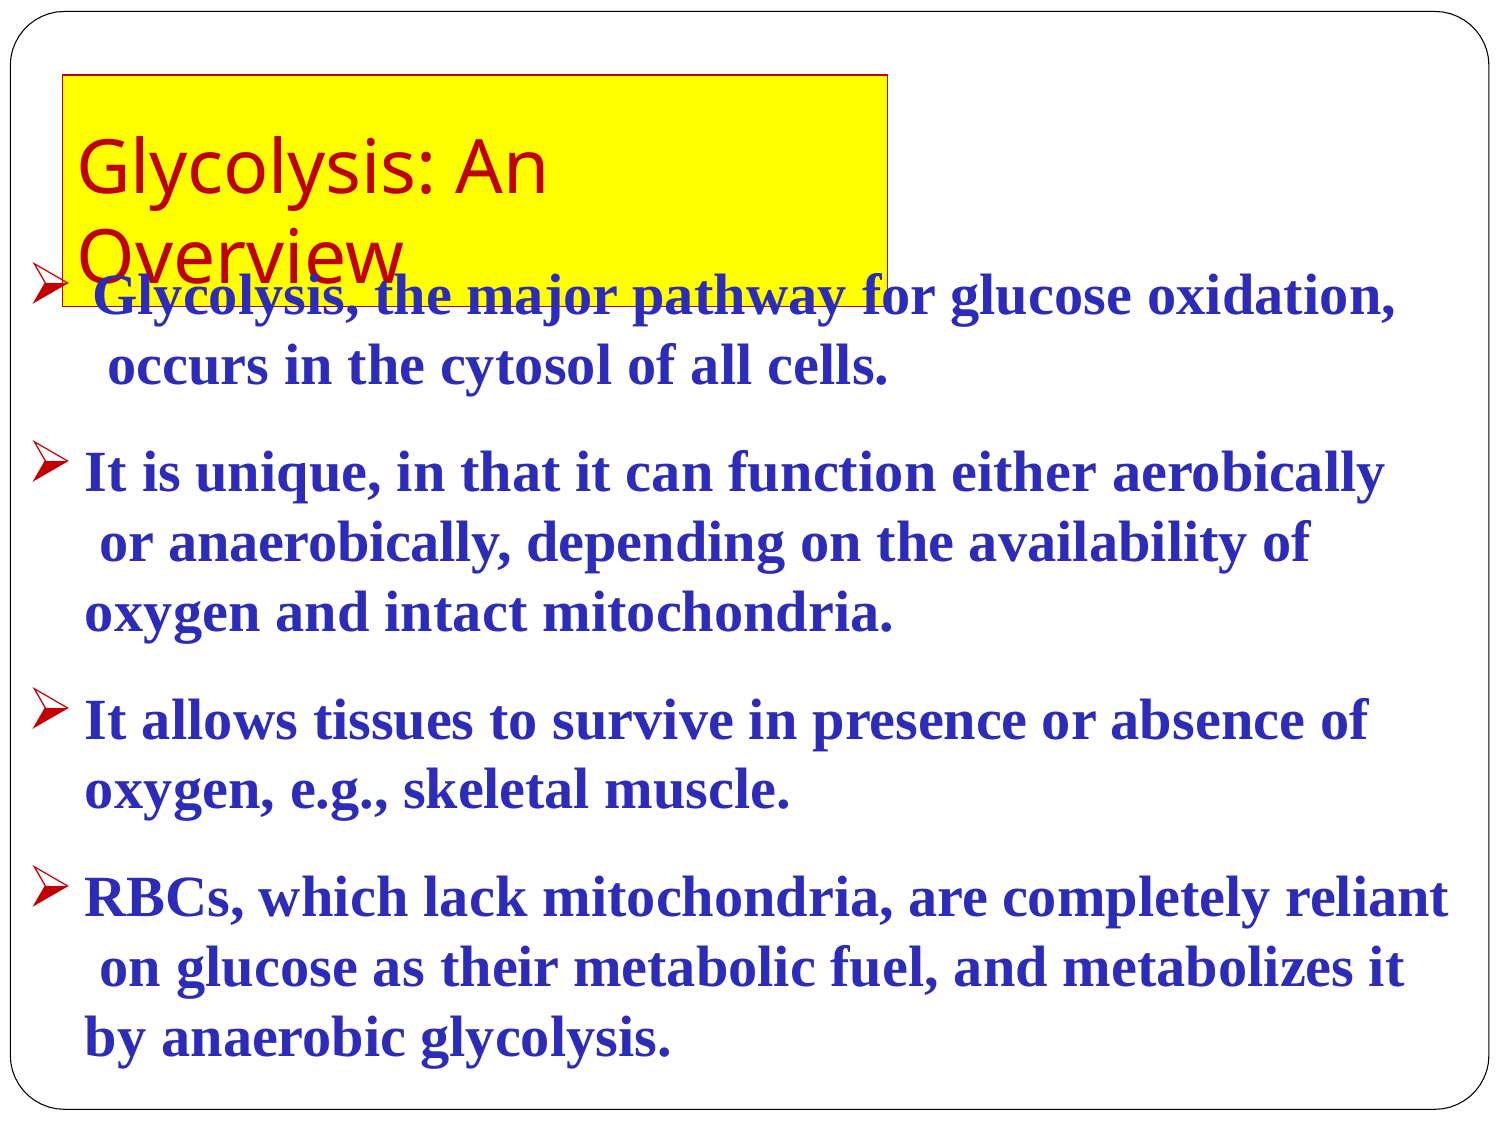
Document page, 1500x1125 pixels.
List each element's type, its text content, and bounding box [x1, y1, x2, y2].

title Glycolysis: An Overview [62, 75, 888, 255]
text_box Glycolysis, the major pathway for glucose oxidation, occurs in the cytosol of all cells. It is unique, in that it can function either aerobically or anaerobically, depending on the availability of oxygen and intact mitochondria. It allows tissues to survive in presence or absence of oxygen, e.g., skeletal muscle. RBCs, which lack mitochondria, are completely reliant on glucose as their metabolic fuel, and metabolizes it by anaerobic glycolysis. [25, 255, 1453, 1069]
